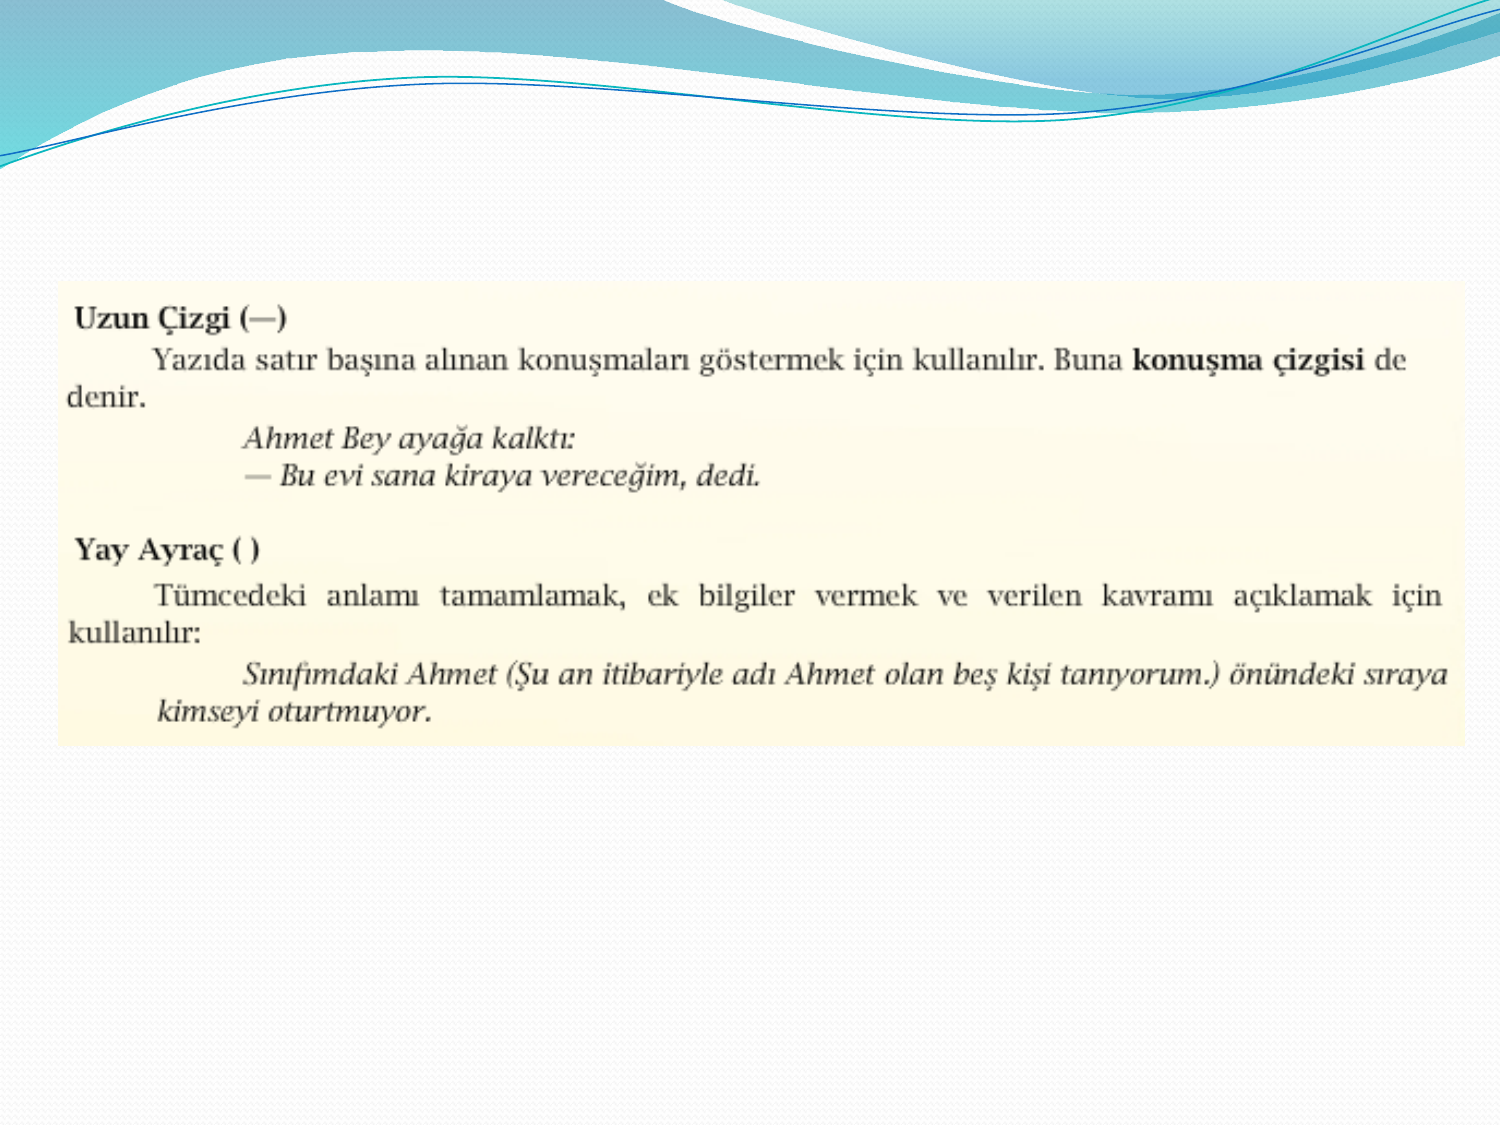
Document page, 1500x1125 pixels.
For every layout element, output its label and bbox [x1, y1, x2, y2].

picture [58, 280, 1466, 746]
